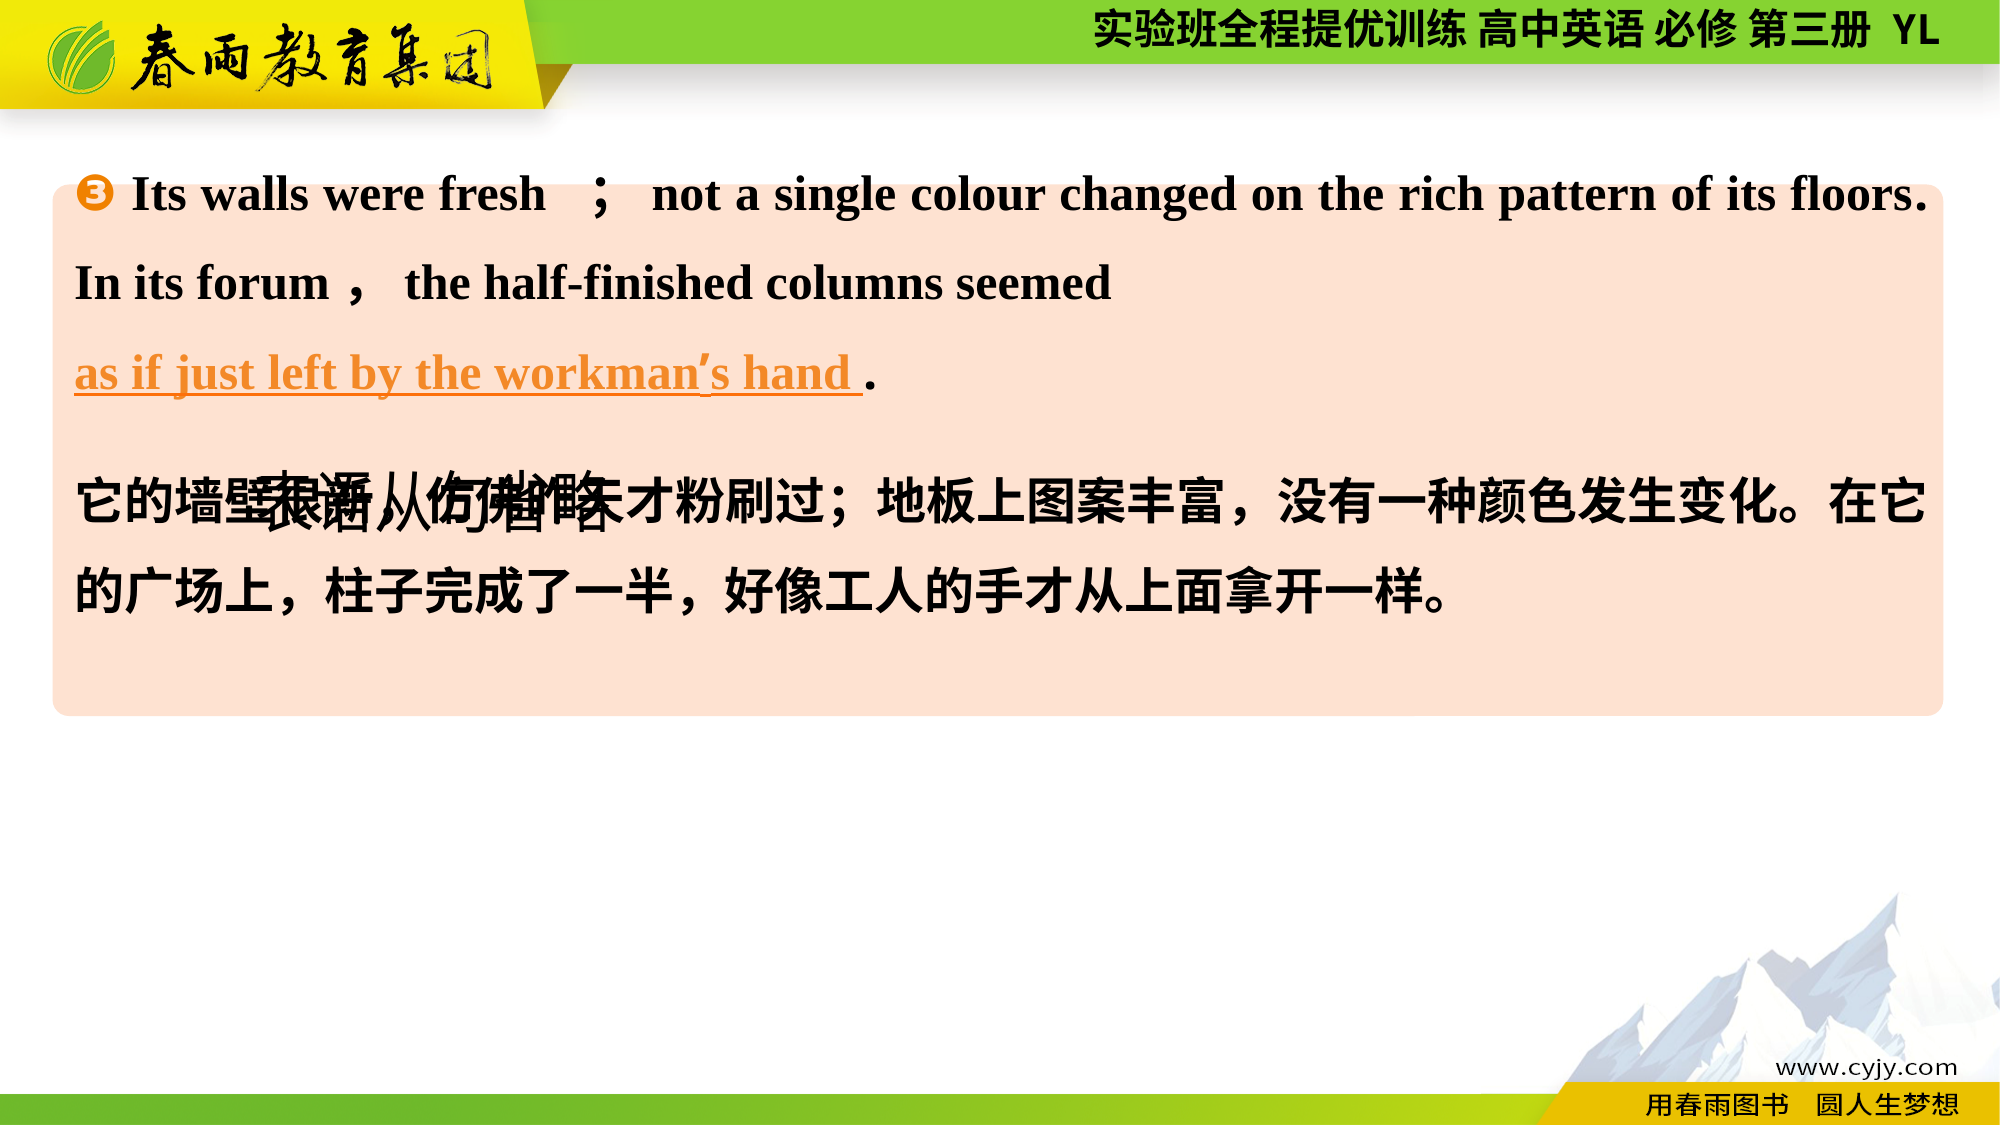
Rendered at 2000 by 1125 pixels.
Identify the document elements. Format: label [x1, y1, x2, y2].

picture [0, 0, 2000, 1125]
text_box [52, 184, 1944, 717]
